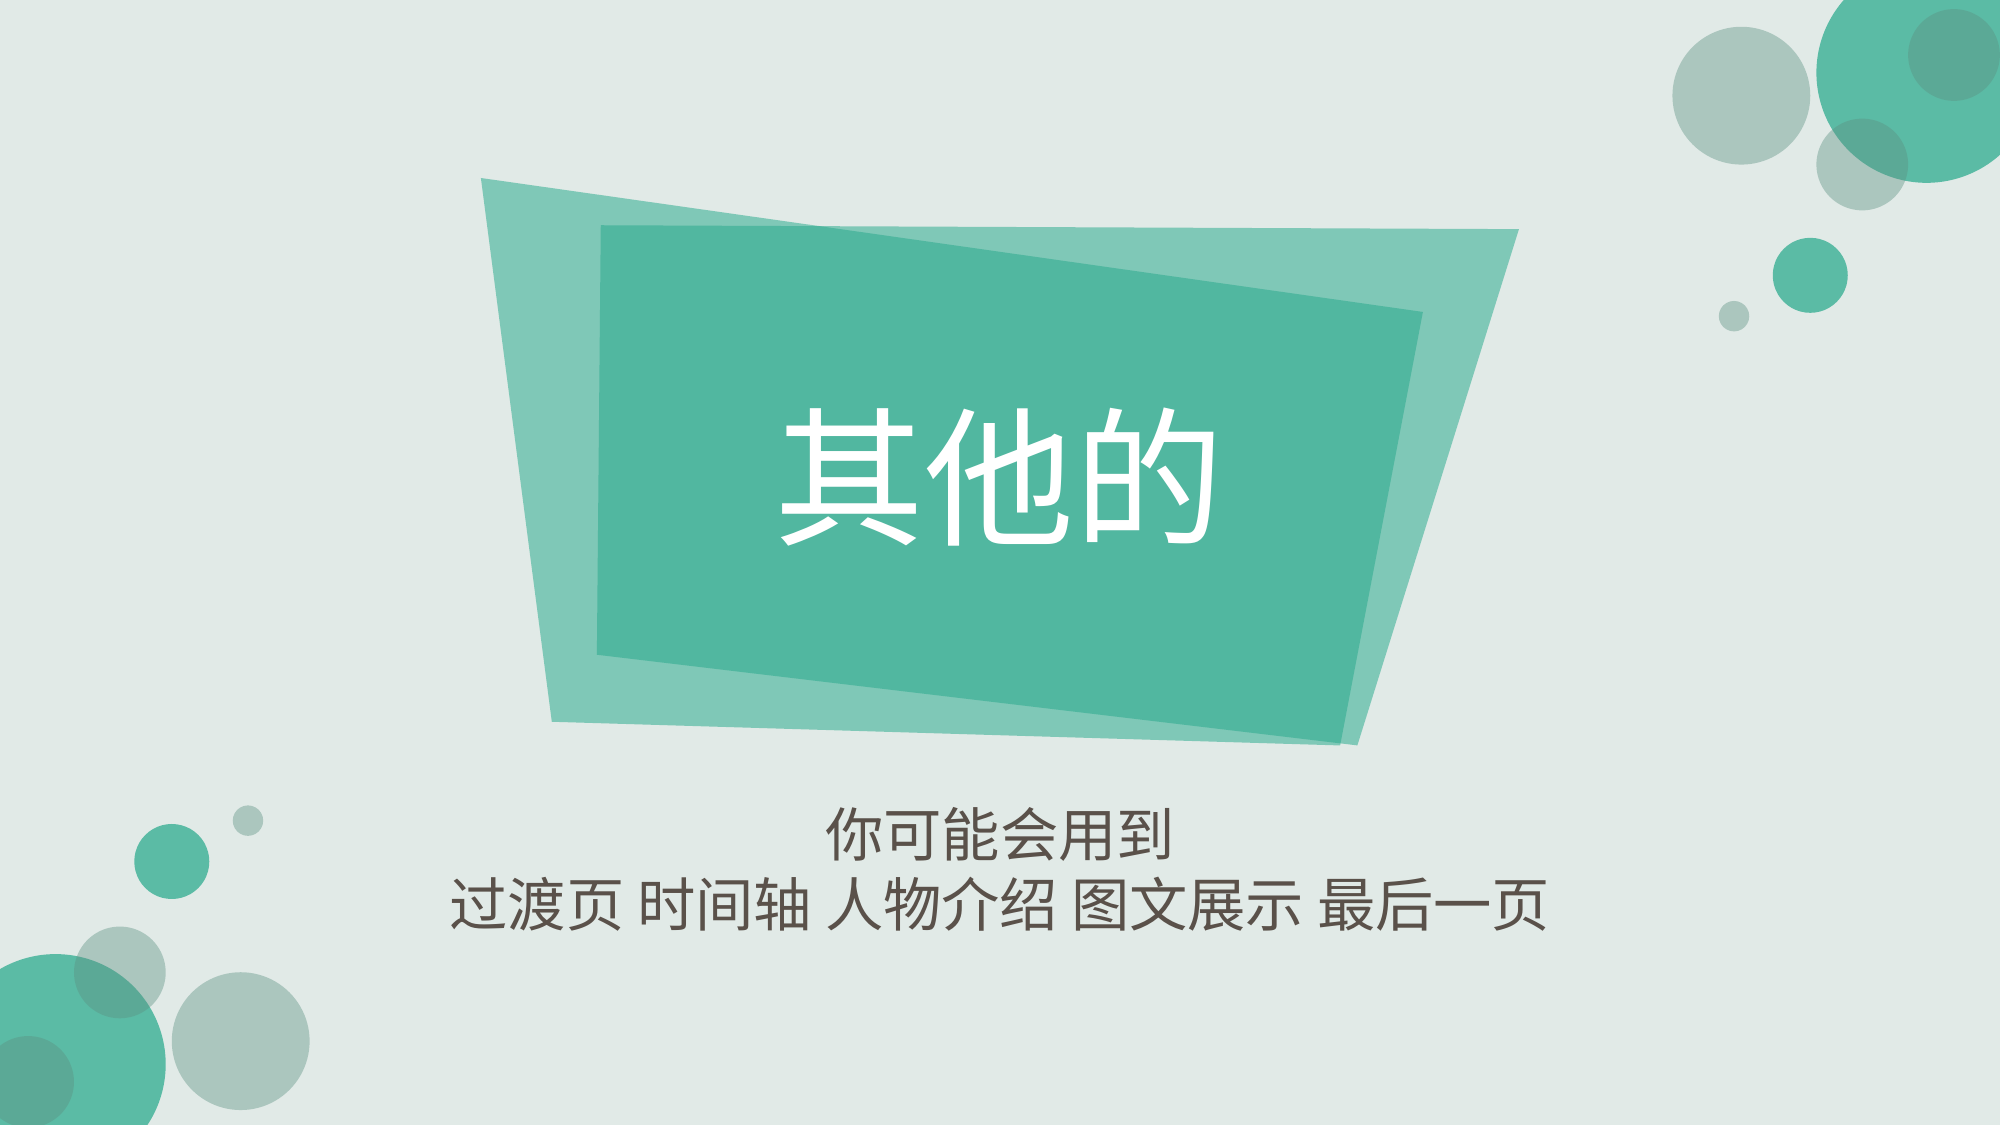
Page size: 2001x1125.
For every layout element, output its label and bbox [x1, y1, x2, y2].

text_box [0, 805, 310, 1125]
text_box [399, 177, 1601, 947]
text_box [1672, 0, 2000, 332]
